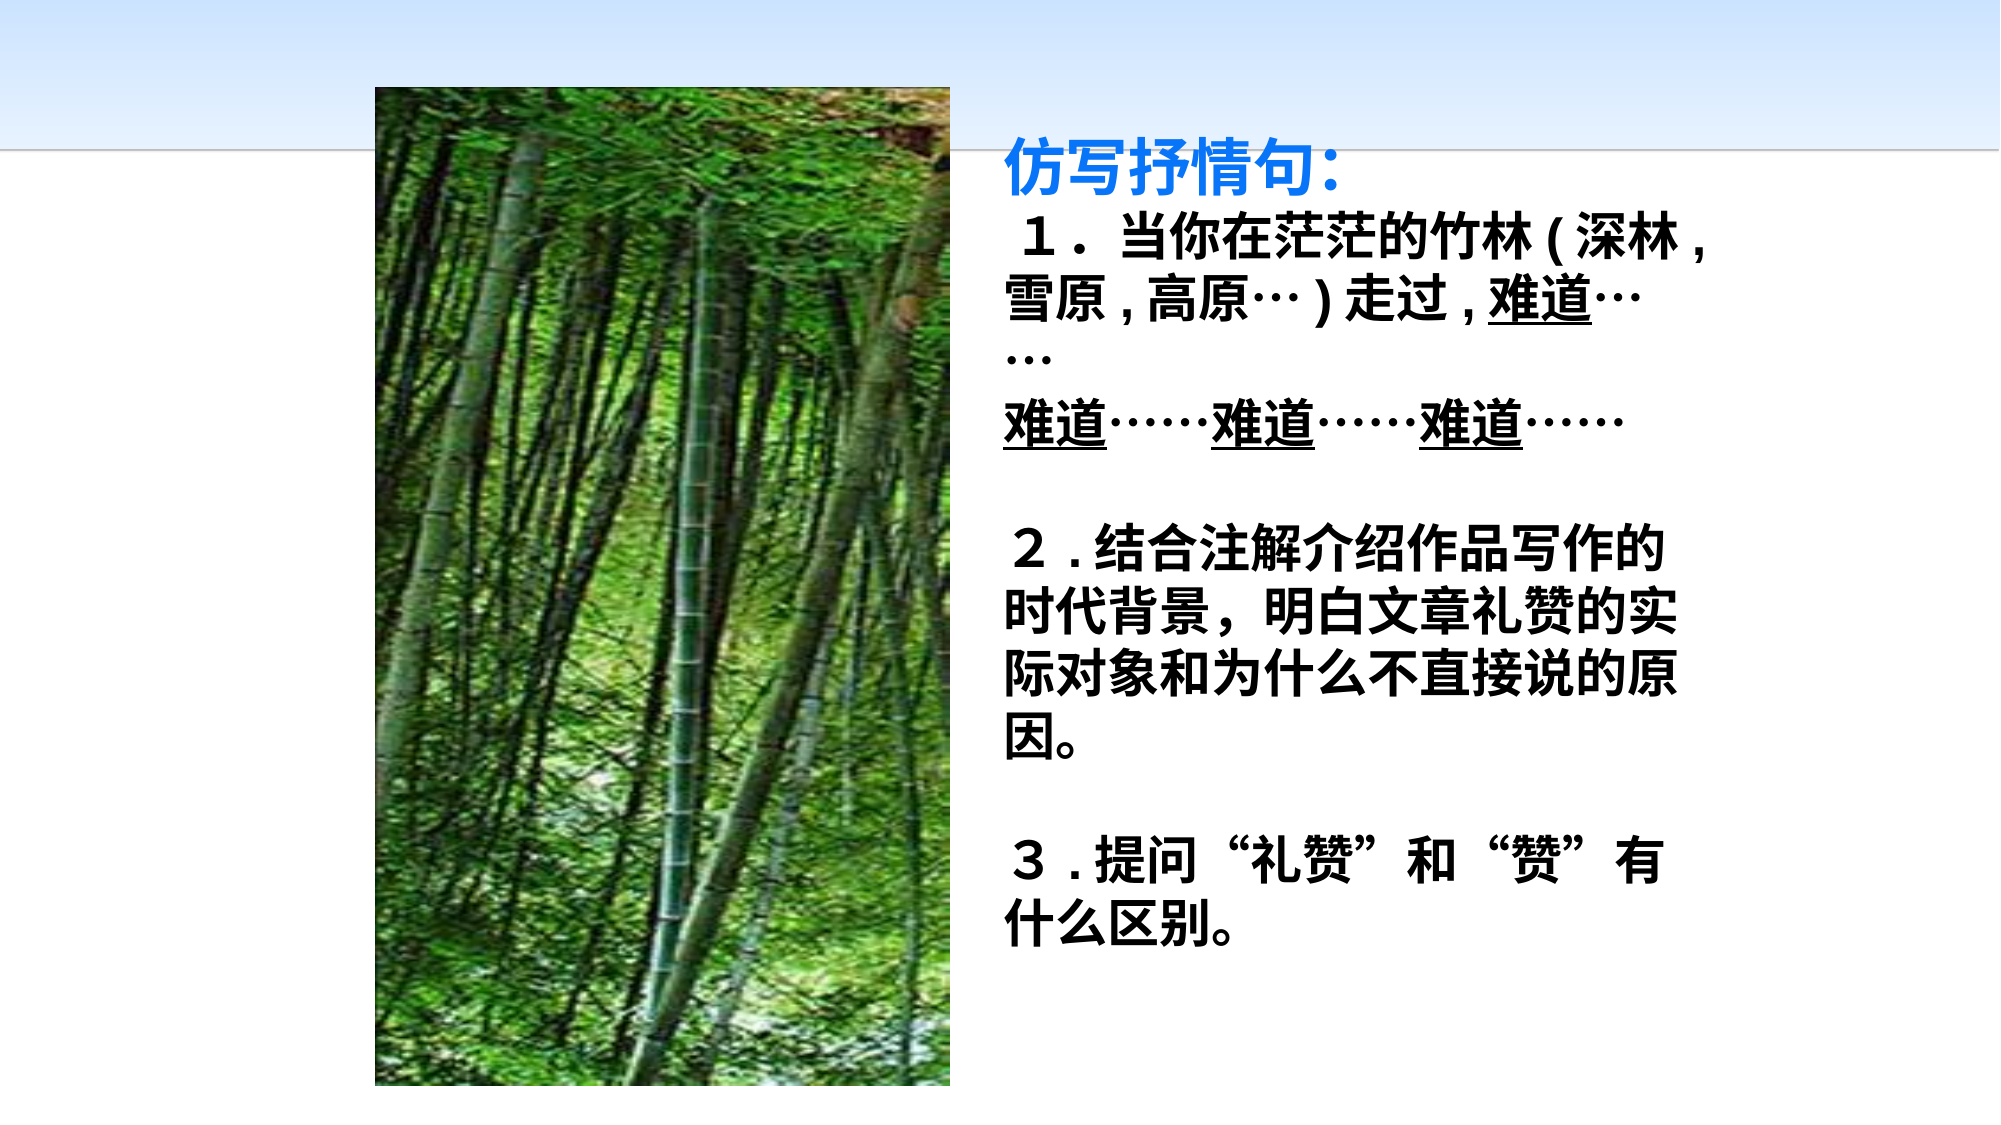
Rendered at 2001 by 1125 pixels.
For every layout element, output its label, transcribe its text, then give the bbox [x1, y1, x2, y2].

picture [374, 87, 951, 1086]
title 仿写抒情句： １．当你在茫茫的竹林(深林,雪原,高原…)走过,难道…… 难道……难道……难道…… ２.结合注解介绍作品写作的时代背景，明白文章礼赞的实际对象和为什么不直接说的原因。 ３.提问“礼赞”和“赞”有什么区别。 [988, 127, 1697, 1086]
